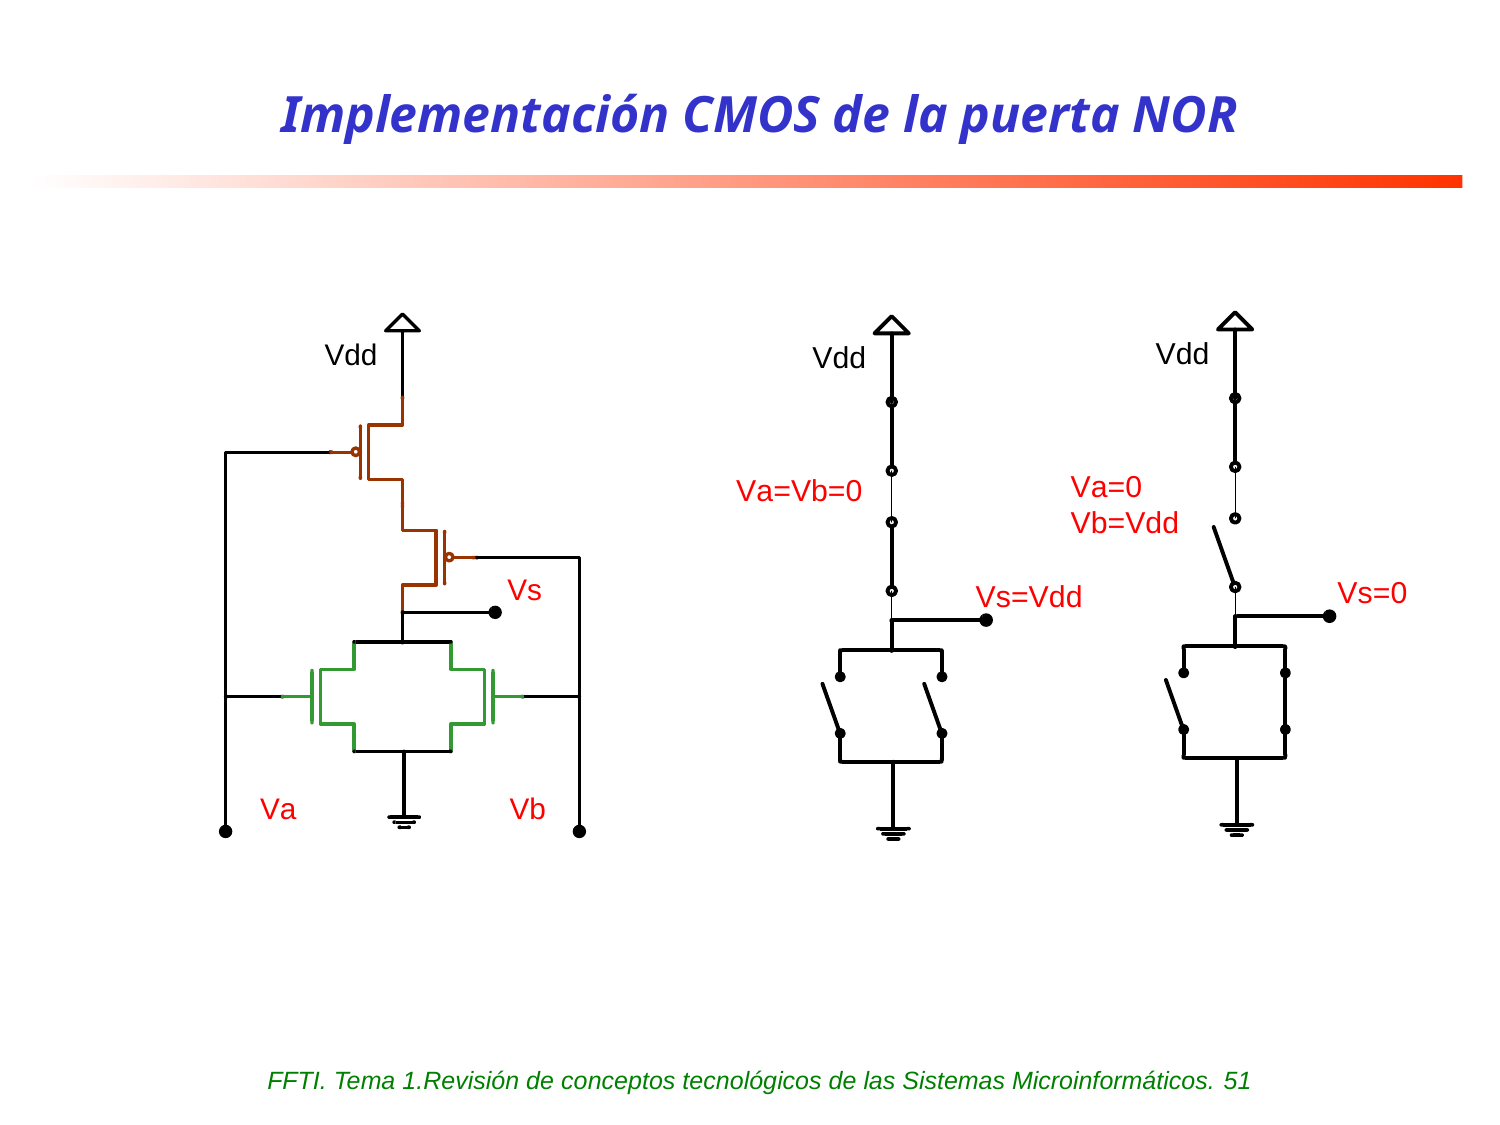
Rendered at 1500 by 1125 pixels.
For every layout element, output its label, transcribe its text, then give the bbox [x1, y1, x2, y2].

table_cell 1 [843, 176, 847, 187]
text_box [759, 176, 763, 187]
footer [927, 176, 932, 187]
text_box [732, 306, 1412, 845]
footer FFTI. Tema 1.Revisión de conceptos tecnológicos de las Sistemas Microinformáticos. 51 [68, 1056, 1451, 1103]
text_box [212, 306, 593, 845]
title Implementación CMOS de la puerta NOR [68, 49, 1451, 176]
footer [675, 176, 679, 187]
